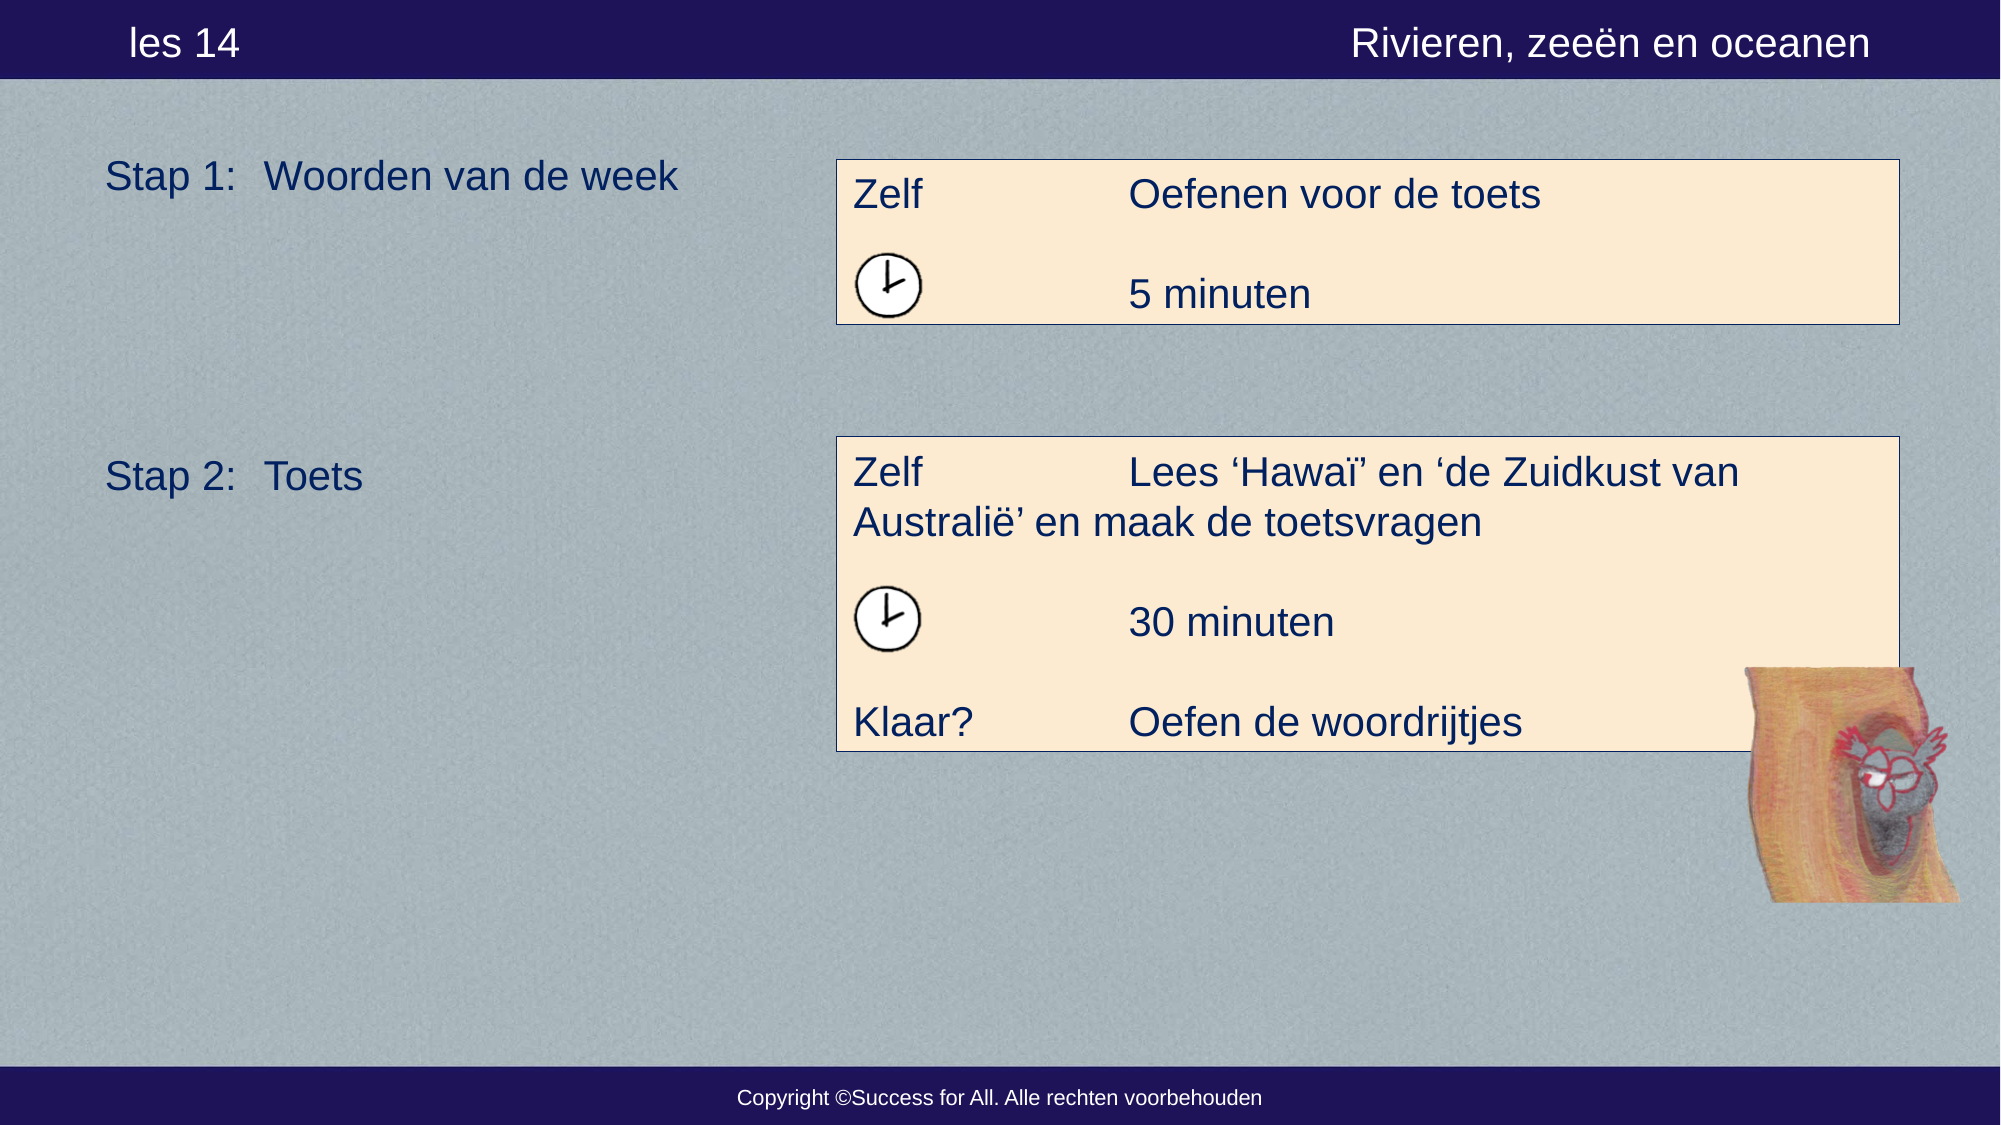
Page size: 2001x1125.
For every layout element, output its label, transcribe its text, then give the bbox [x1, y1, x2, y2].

text_box Zelf Oefenen voor de toets 5 minuten [836, 159, 1900, 325]
text_box Copyright ©Success for All. Alle rechten voorbehouden [0, 1076, 2000, 1125]
text_box Zelf Lees ‘Hawaï’ en ‘de Zuidkust van Australië’ en maak de toetsvragen 30 minuten Klaar? Oefen de woordrijtjes [836, 436, 1900, 752]
picture [0, 0, 2001, 1125]
text_box les 14 [114, 8, 354, 73]
text_box Stap 1: Woorden van de week Stap 2: Toets [90, 141, 883, 857]
text_box Rivieren, zeeën en oceanen [999, 8, 1886, 73]
